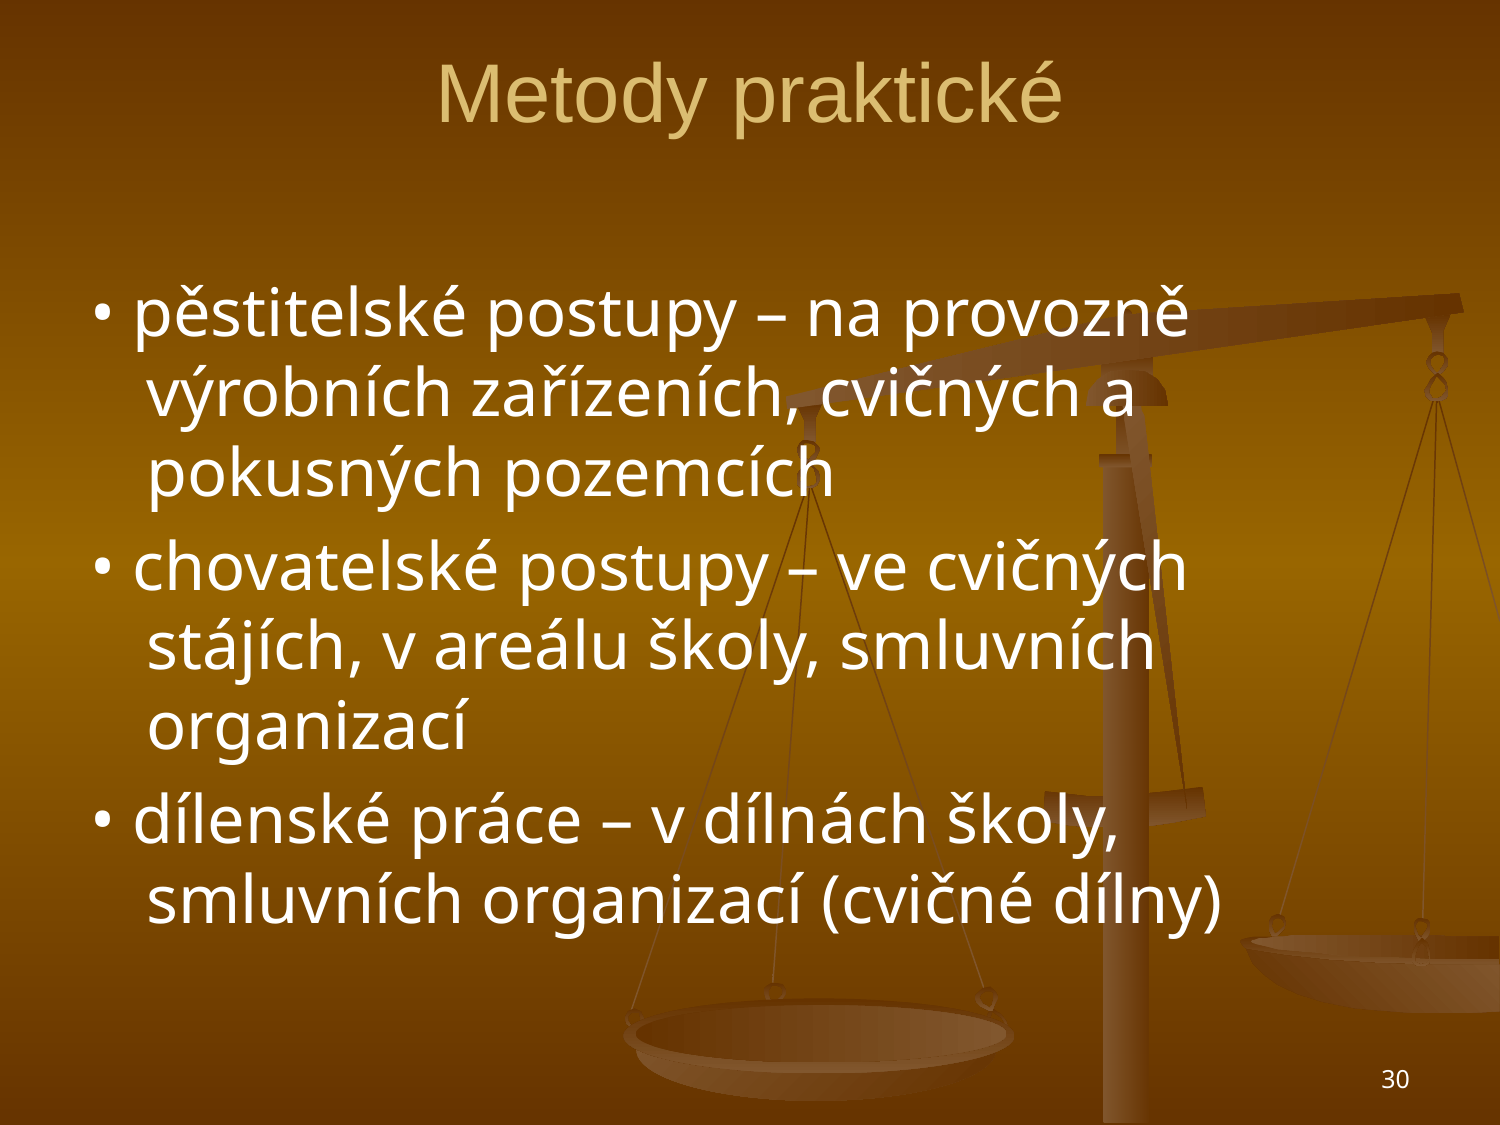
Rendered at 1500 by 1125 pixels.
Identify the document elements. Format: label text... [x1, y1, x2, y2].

slide_number 30 [1074, 1029, 1426, 1106]
list • pěstitelské postupy – na provozně výrobních zařízeních, cvičných a pokusných pozemcích • chovatelské postupy – ve cvičných stájích, v areálu školy, smluvních organizací • dílenské práce – v dílnách školy, smluvních organizací (cvičné dílny) [74, 262, 1426, 1006]
title Metody praktické [74, 45, 1426, 234]
